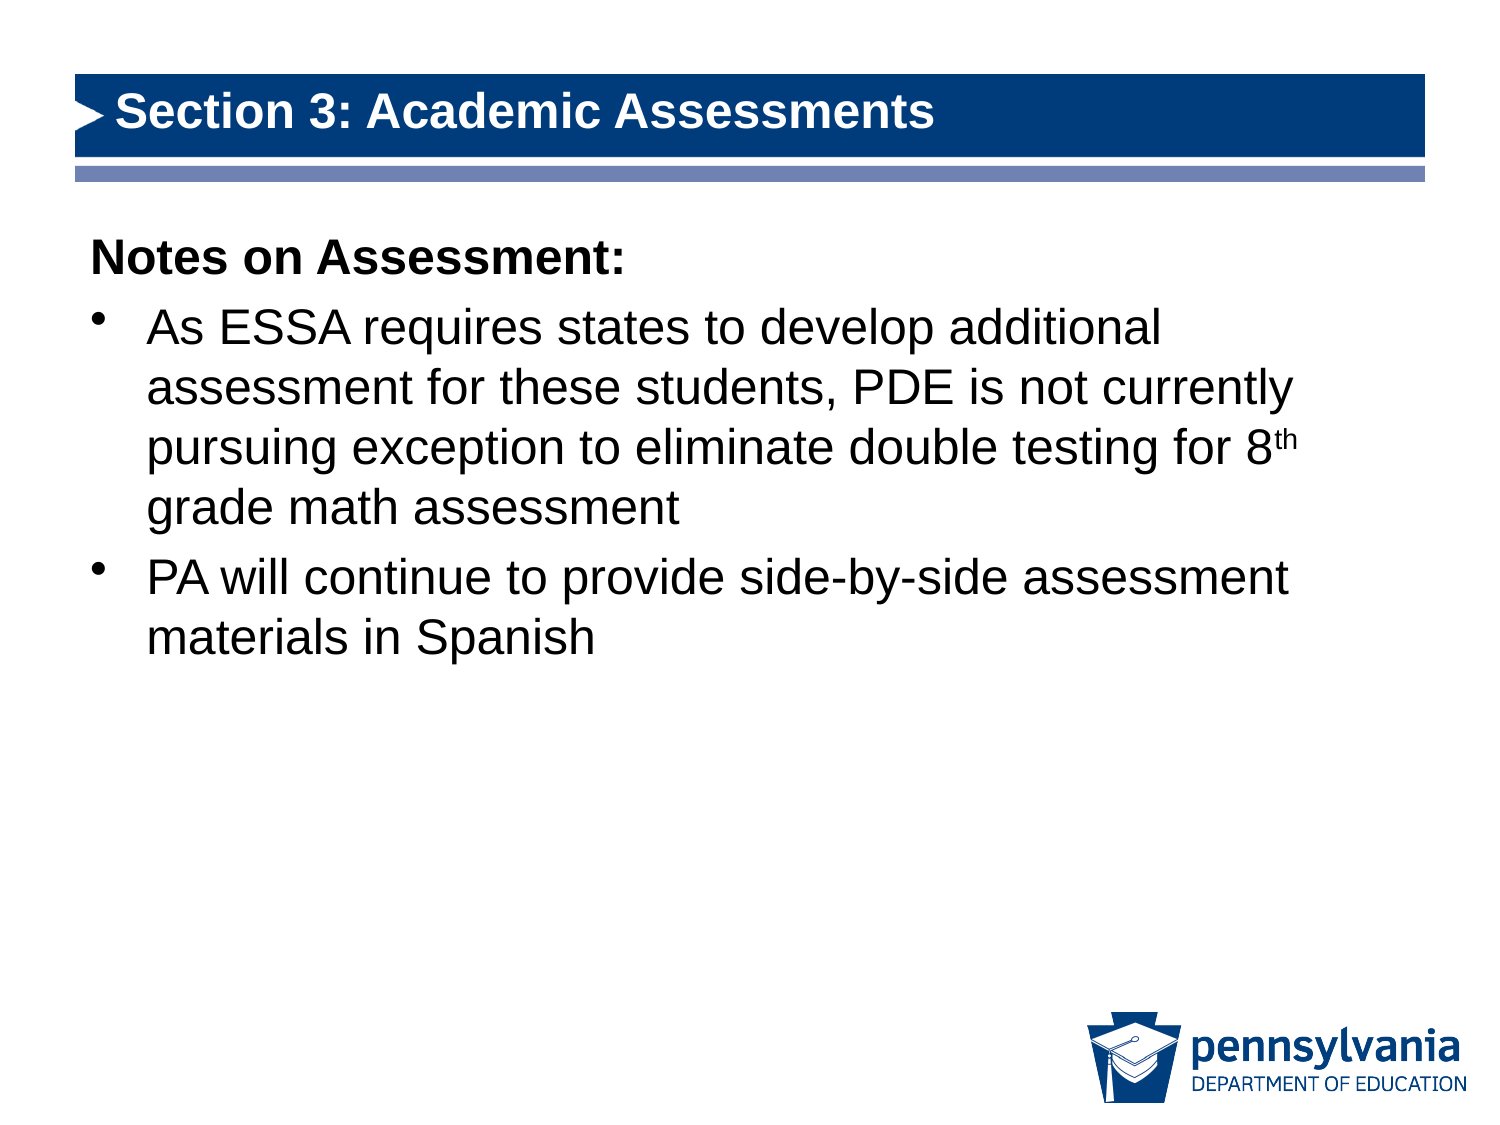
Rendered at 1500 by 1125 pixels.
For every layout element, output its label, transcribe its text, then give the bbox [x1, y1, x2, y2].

list Notes on Assessment: As ESSA requires states to develop additional assessment for these students, PDE is not currently pursuing exception to eliminate double testing for 8th grade math assessment PA will continue to provide side-by-side assessment materials in Spanish [75, 216, 1425, 1055]
picture [74, 74, 1426, 182]
picture [1087, 1012, 1466, 1103]
